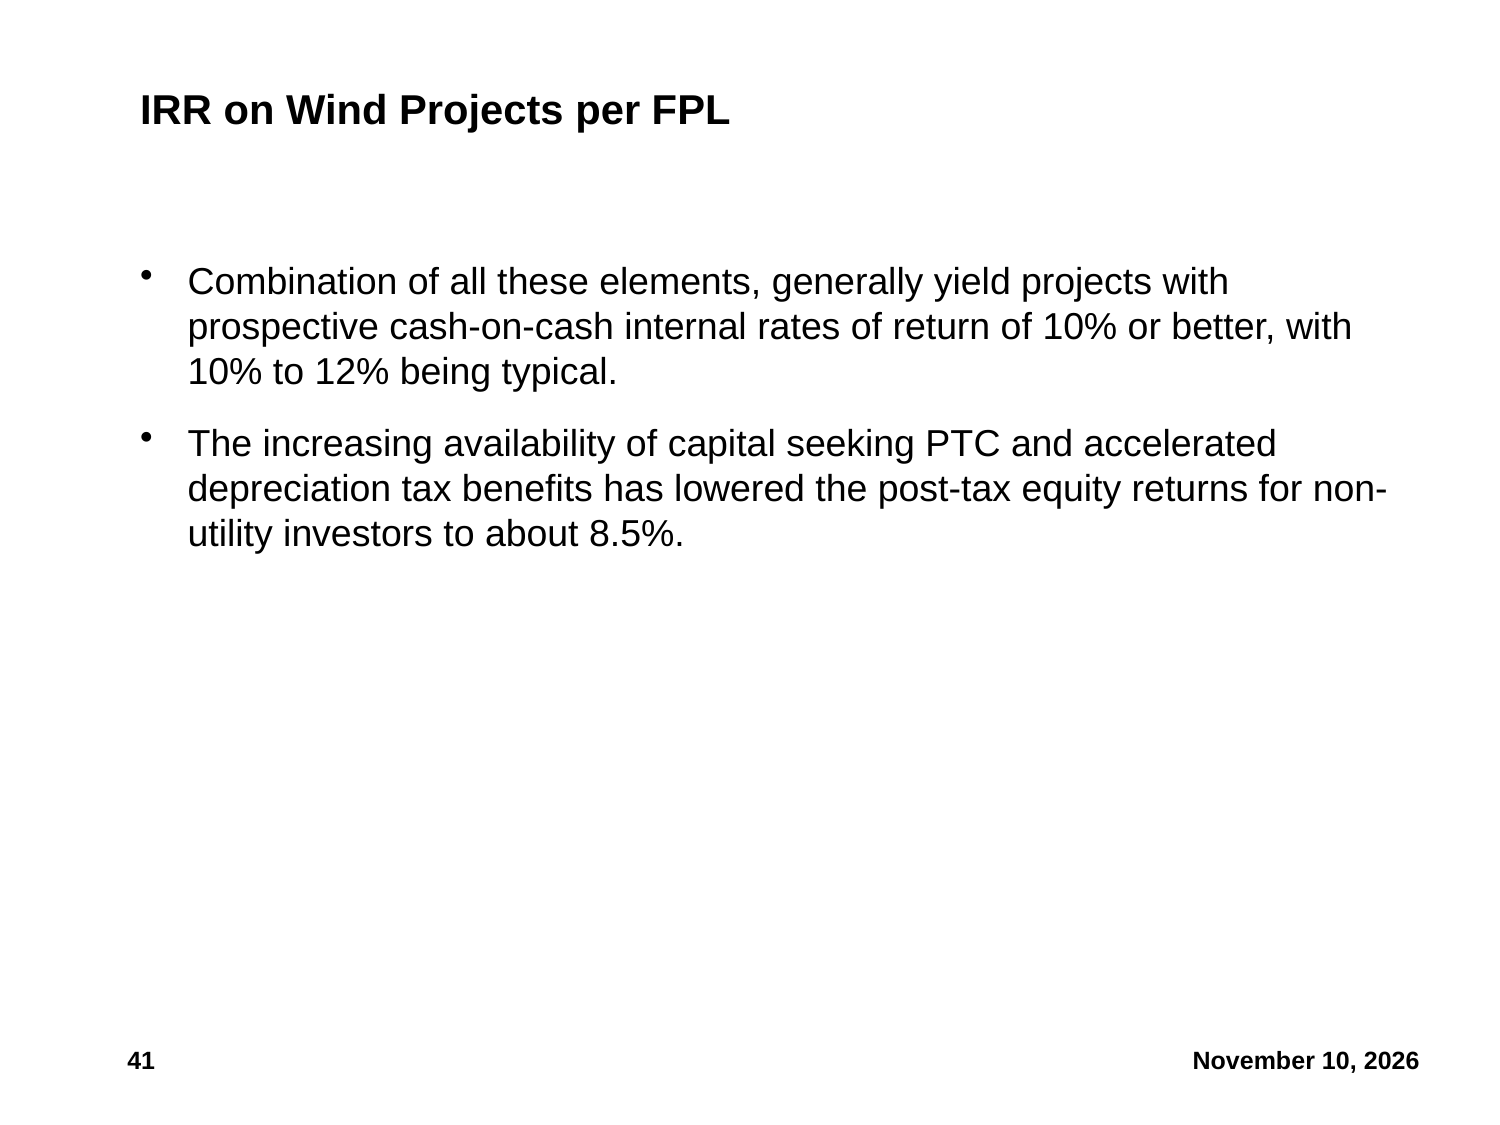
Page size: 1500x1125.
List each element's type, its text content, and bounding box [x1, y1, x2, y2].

list Combination of all these elements, generally yield projects with prospective cash-on-cash internal rates of return of 10% or better, with 10% to 12% being typical. The increasing availability of capital seeking PTC and accelerated depreciation tax benefits has lowered the post-tax equity returns for non-utility investors to about 8.5%. [124, 249, 1413, 1001]
title IRR on Wind Projects per FPL [124, 74, 1376, 226]
